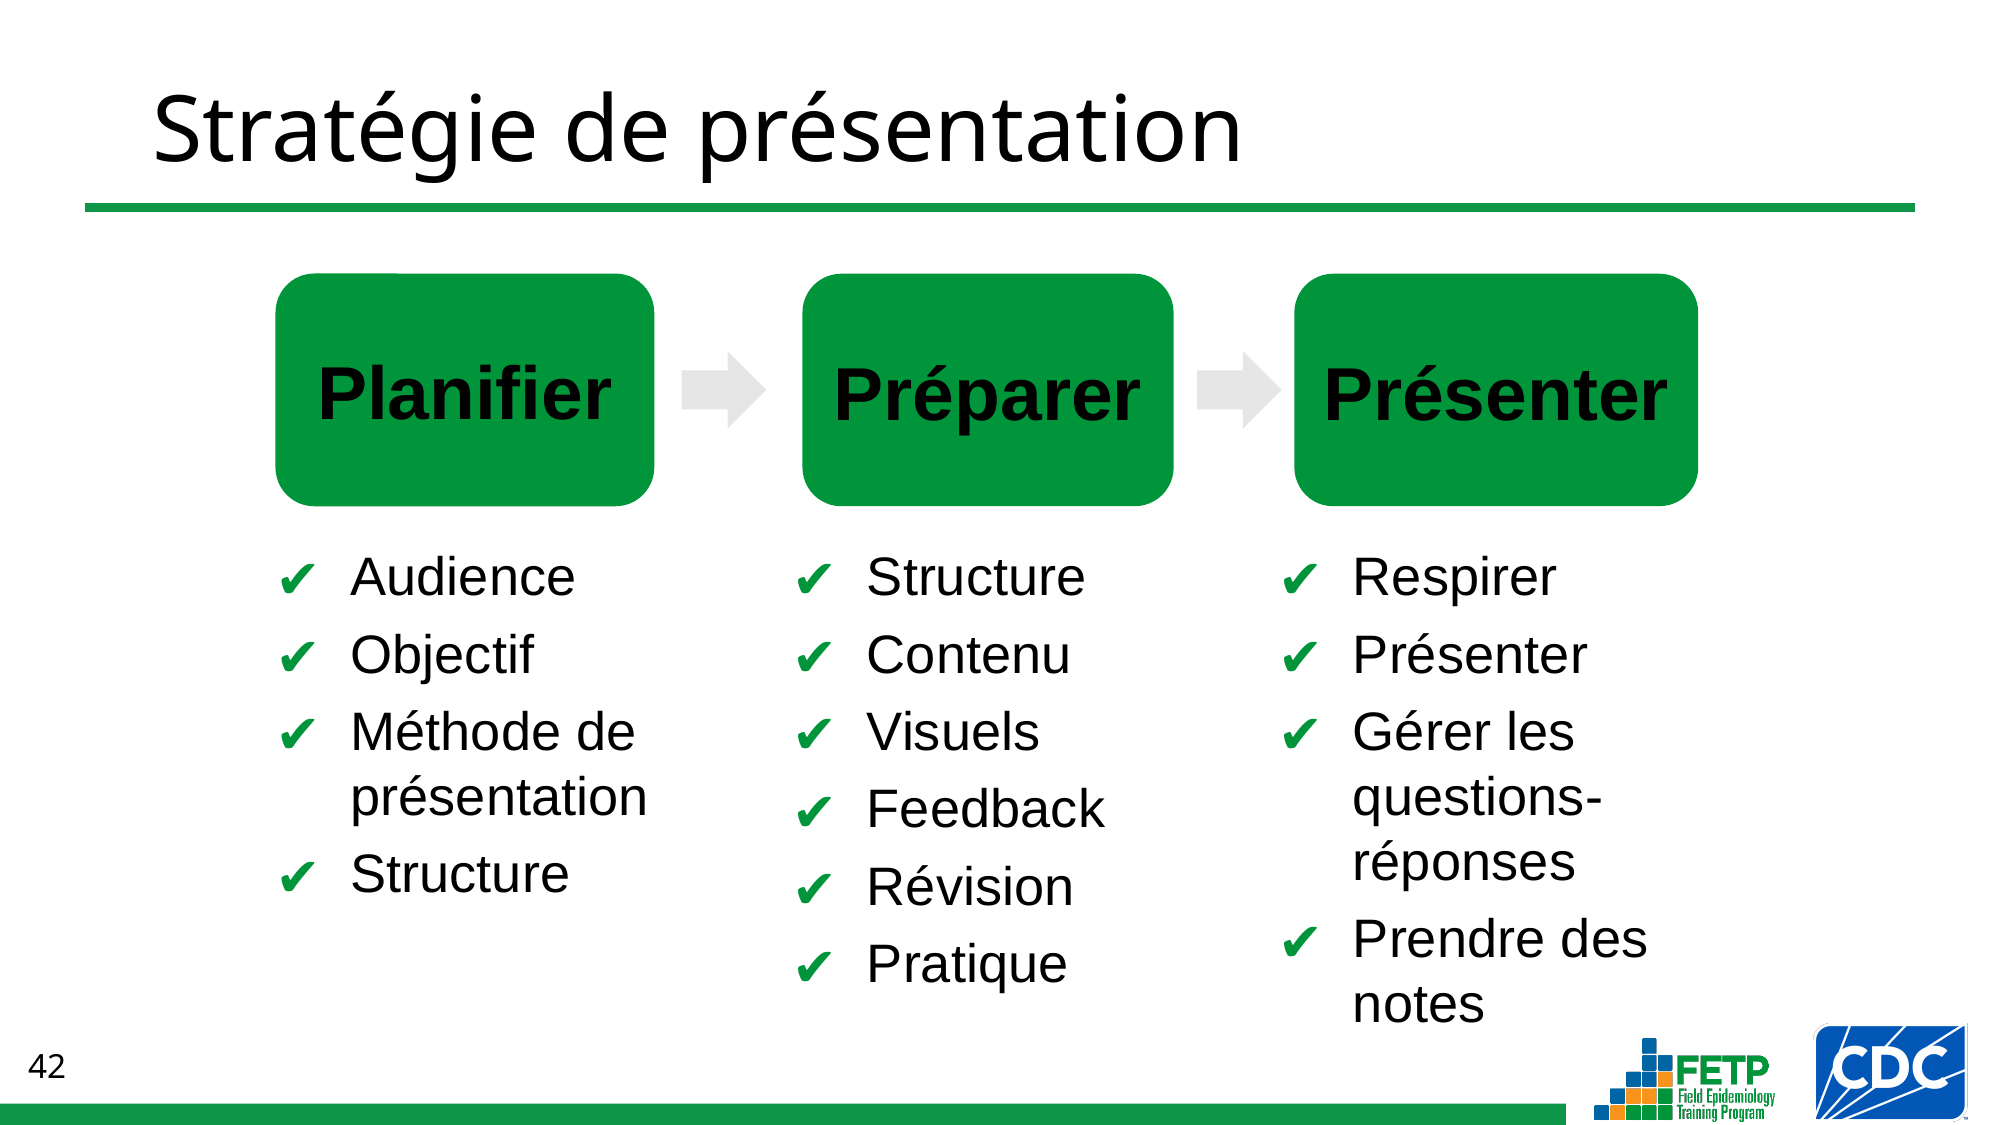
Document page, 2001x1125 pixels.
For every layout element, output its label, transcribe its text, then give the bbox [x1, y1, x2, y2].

text_box Audience Objectif Méthode de présentation Structure [260, 533, 673, 989]
text_box Présenter [1294, 273, 1699, 507]
text_box Respirer Présenter Gérer les questions-réponses Prendre des notes [1262, 533, 1740, 1119]
text_box [1197, 351, 1282, 429]
title Stratégie de présentation [137, 75, 1863, 207]
text_box Planifier [275, 273, 655, 507]
text_box [681, 351, 767, 429]
picture [1594, 1038, 1775, 1122]
text_box Structure Contenu Visuels Feedback Révision Pratique [776, 533, 1228, 1079]
picture [1813, 1023, 1968, 1122]
text_box Préparer [802, 273, 1174, 507]
